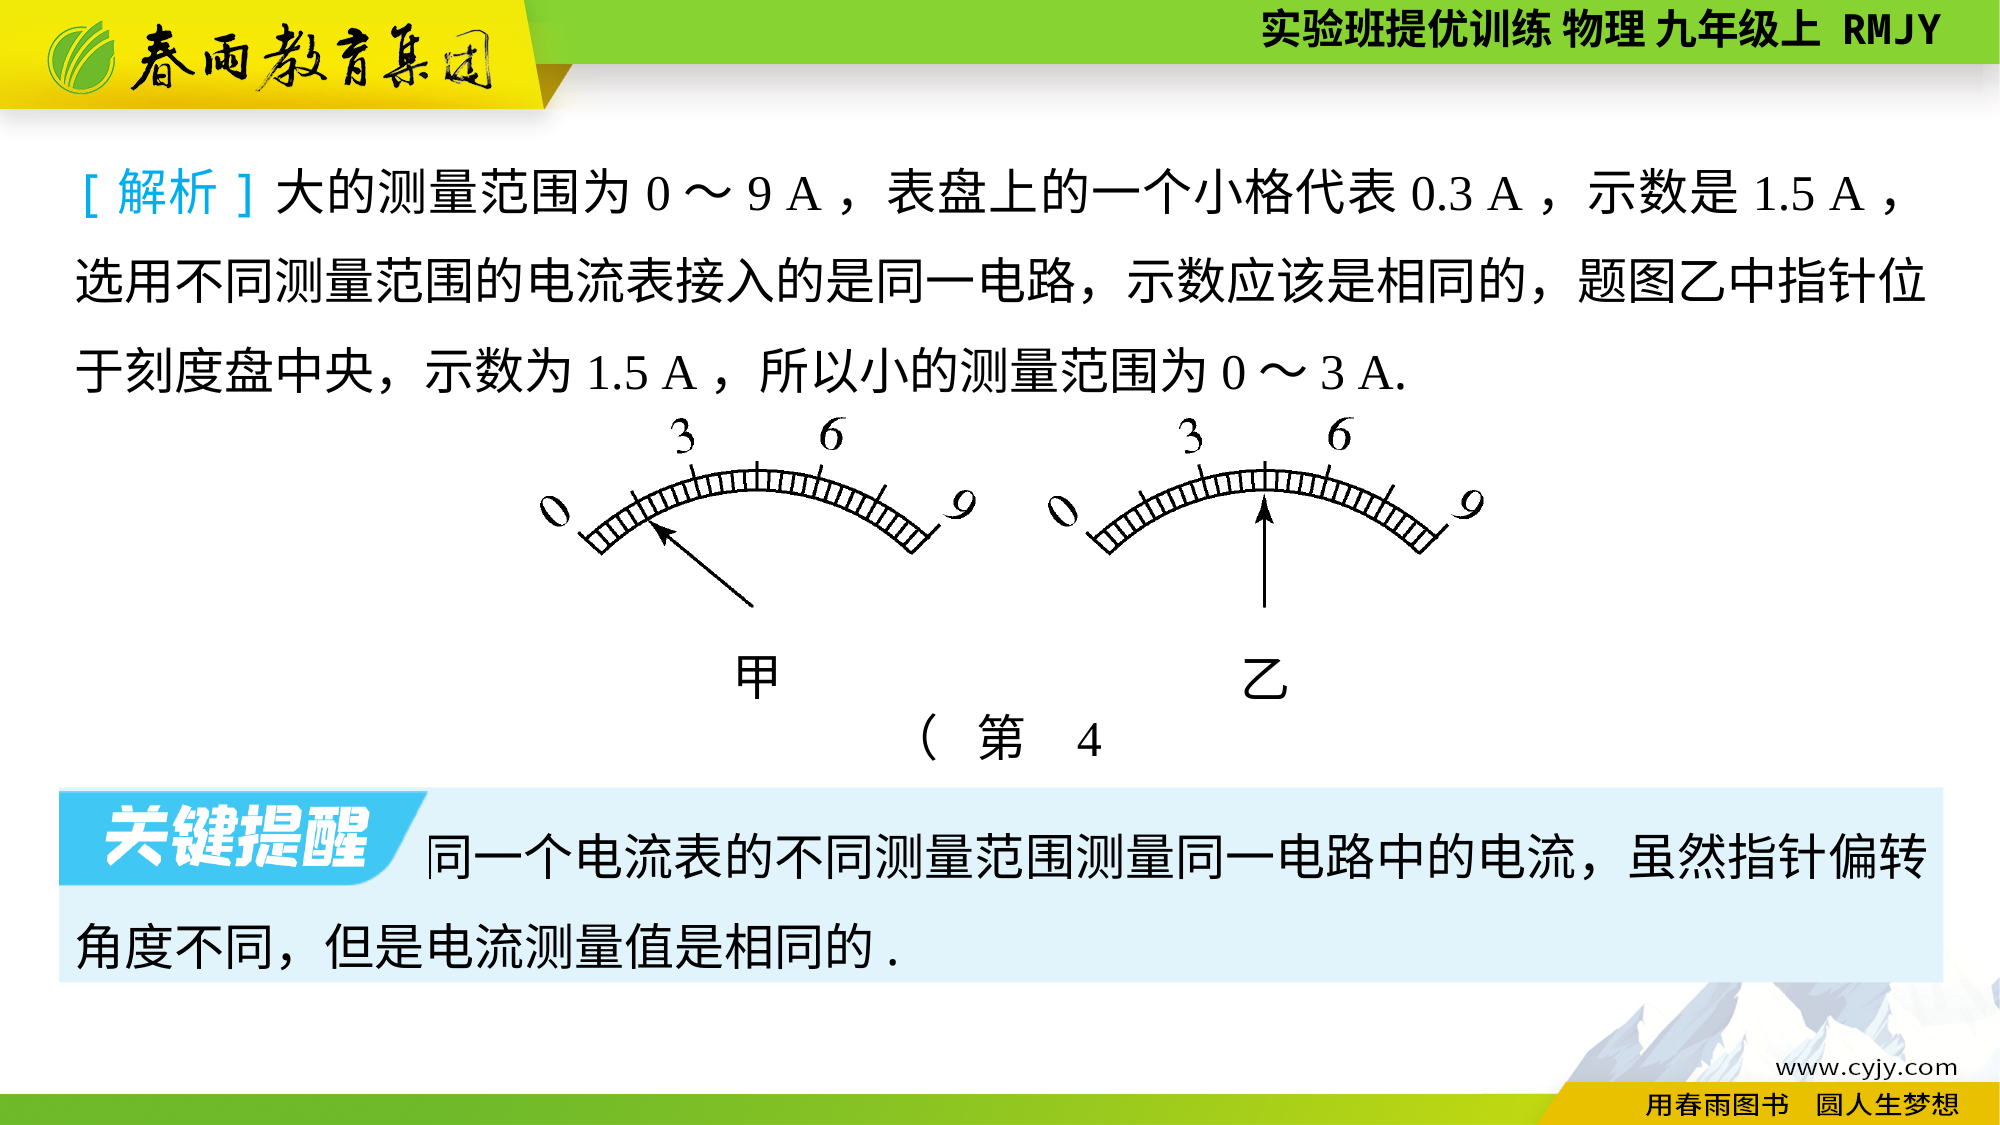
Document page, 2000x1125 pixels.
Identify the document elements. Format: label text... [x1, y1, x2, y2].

list [解析]大的测量范围为0～9 A，表盘上的一个小格代表0.3 A，示数是1.5 A，选用不同测量范围的电流表接入的是同一电路，示数应该是相同的，题图乙中指针位于刻度盘中央，示数为1.5 A，所以小的测量范围为0～3 A. [59, 122, 1944, 399]
text_box 乙 [1225, 616, 1306, 715]
text_box 用同一个电流表的不同测量范围测量同一电路中的电流，虽然指针偏转角度不同，但是电流测量值是相同的. [59, 787, 1944, 983]
text_box 甲 [717, 616, 798, 713]
text_box （第4题） [873, 668, 1129, 774]
picture [0, 0, 2000, 1125]
